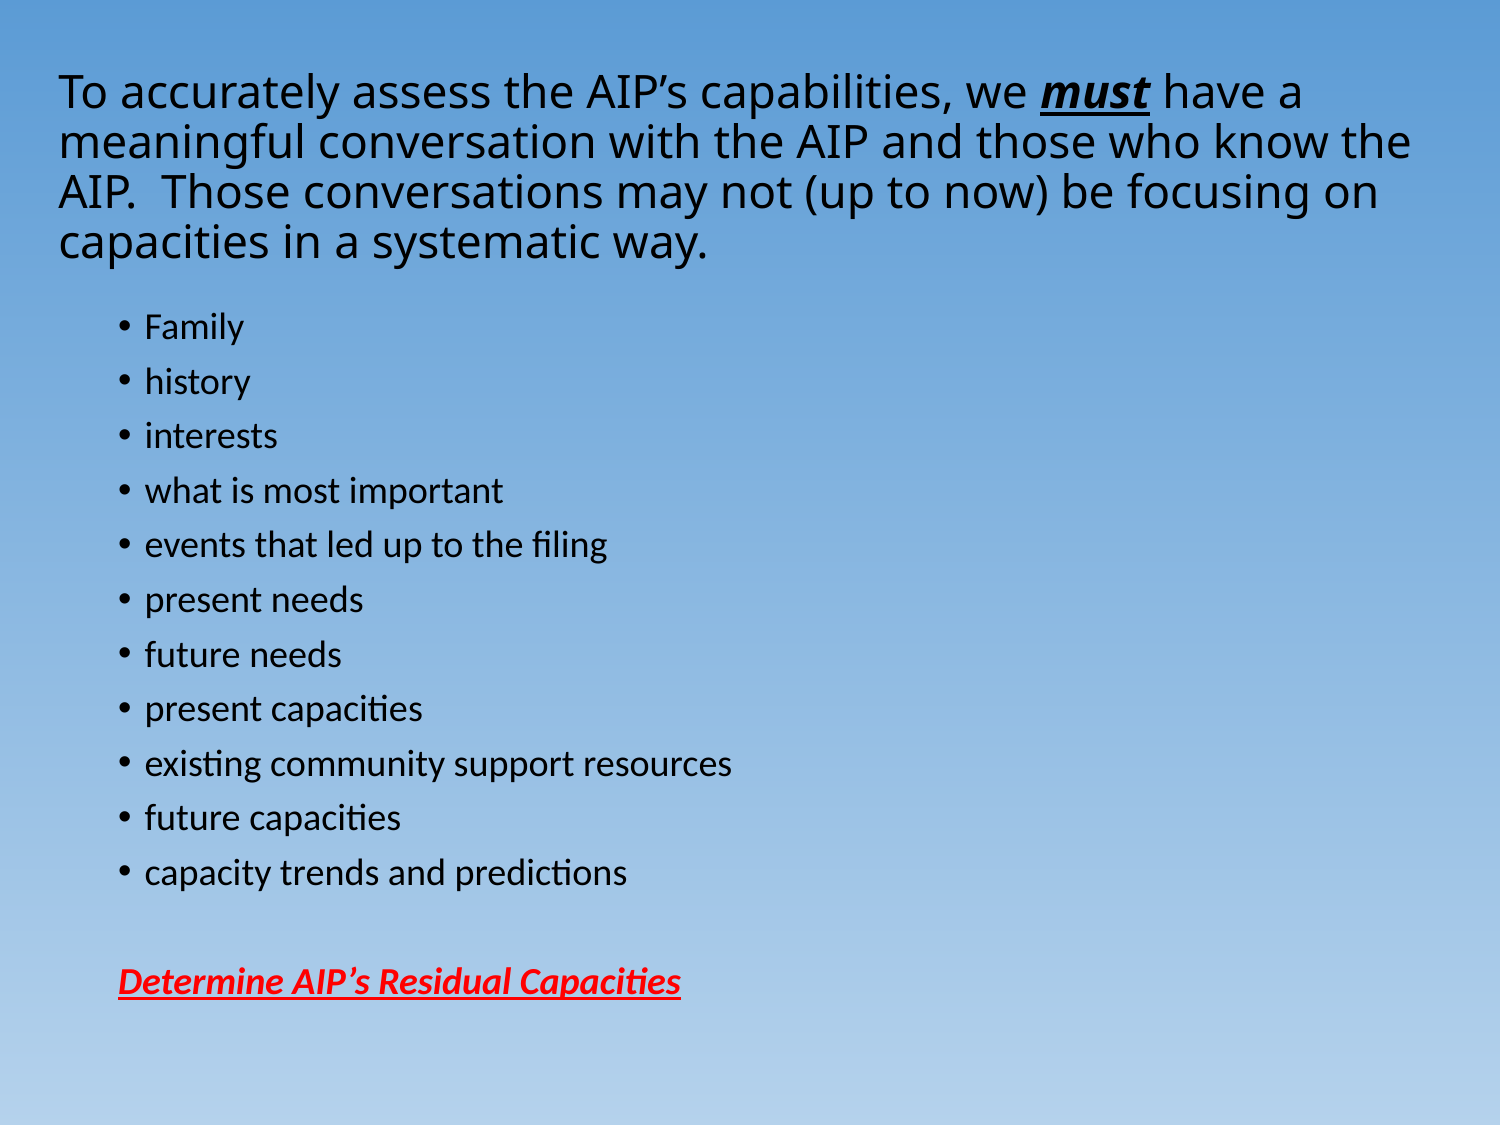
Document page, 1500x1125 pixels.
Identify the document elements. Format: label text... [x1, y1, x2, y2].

list Family history interests what is most important events that led up to the filing present needs future needs present capacities existing community support resources future capacities capacity trends and predictions Determine AIP’s Residual Capacities [103, 299, 1397, 1014]
title To accurately assess the AIP’s capabilities, we must have a meaningful conversation with the AIP and those who know the AIP. Those conversations may not (up to now) be focusing on capacities in a systematic way. [43, 59, 1455, 278]
